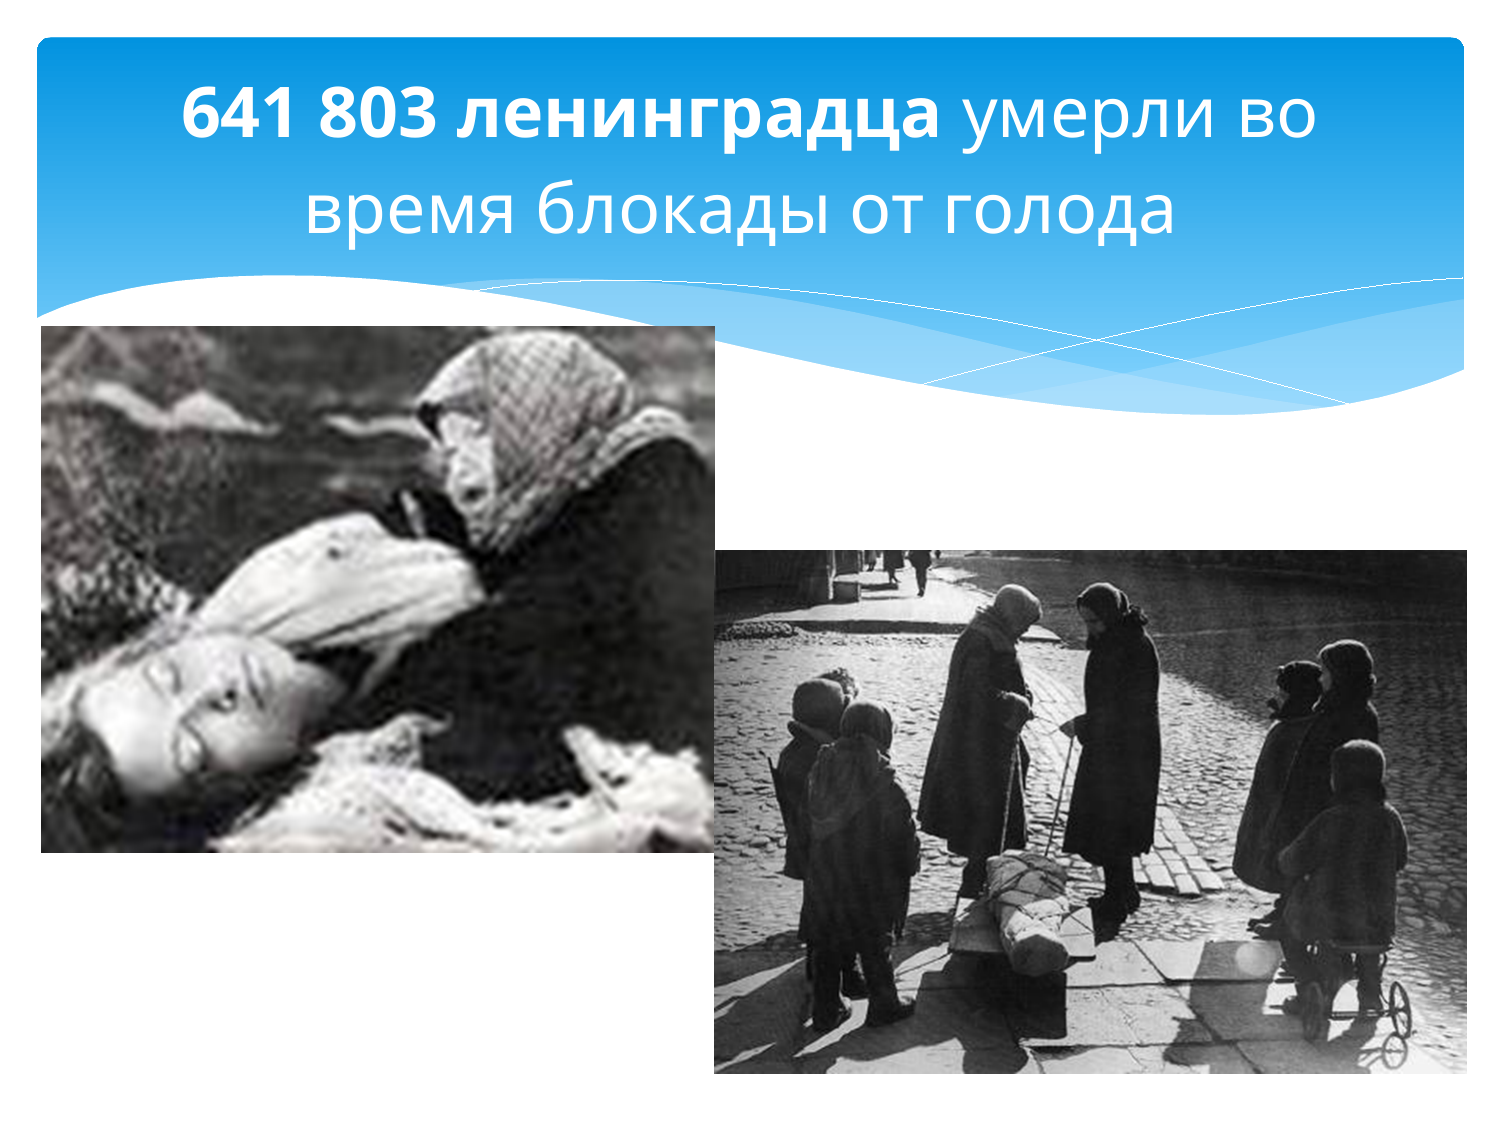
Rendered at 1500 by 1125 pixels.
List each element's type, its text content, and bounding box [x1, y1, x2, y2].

title 641 803 ленинградца умерли во время блокады от голода [75, 55, 1425, 261]
picture [714, 550, 1467, 1074]
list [41, 325, 715, 853]
